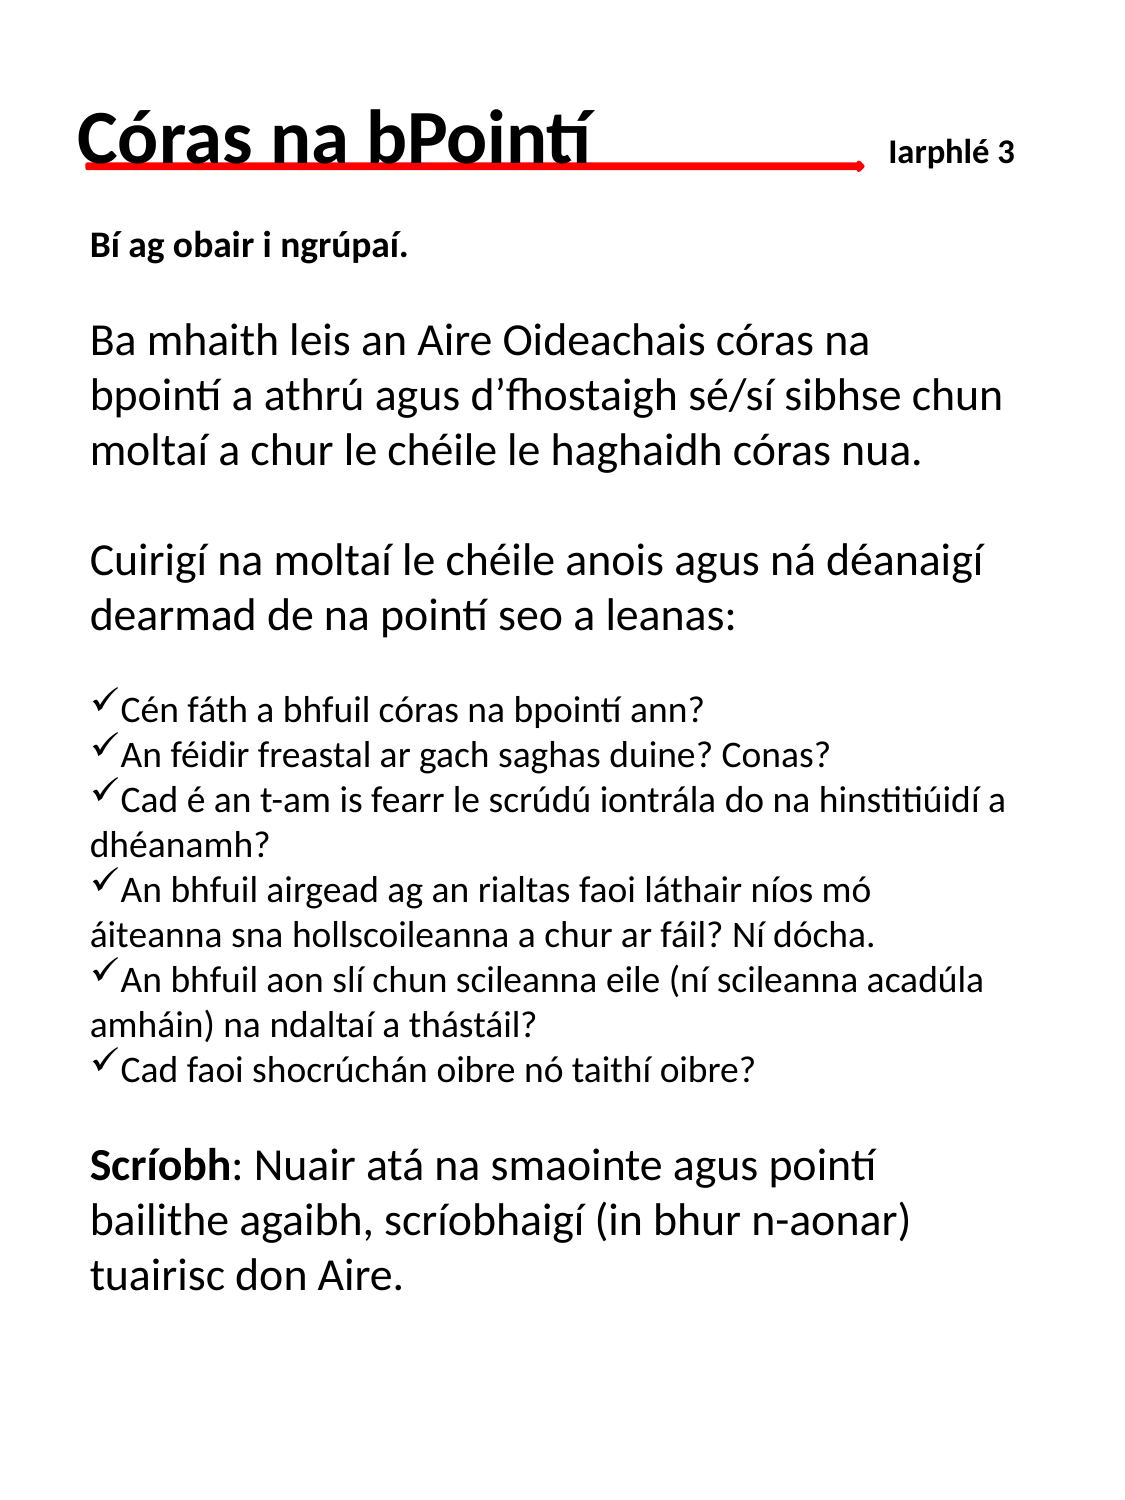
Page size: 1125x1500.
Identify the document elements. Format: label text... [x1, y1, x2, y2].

text_box Bí ag obair i ngrúpaí. Ba mhaith leis an Aire Oideachais córas na bpointí a athrú agus d’fhostaigh sé/sí sibhse chun moltaí a chur le chéile le haghaidh córas nua. Cuirigí na moltaí le chéile anois agus ná déanaigí dearmad de na pointí seo a leanas: Cén fáth a bhfuil córas na bpointí ann? An féidir freastal ar gach saghas duine? Conas? Cad é an t-am is fearr le scrúdú iontrála do na hinstitiúidí a dhéanamh? An bhfuil airgead ag an rialtas faoi láthair níos mó áiteanna sna hollscoileanna a chur ar fáil? Ní dócha. An bhfuil aon slí chun scileanna eile (ní scileanna acadúla amháin) na ndaltaí a thástáil? Cad faoi shocrúchán oibre nó taithí oibre? Scríobh: Nuair atá na smaointe agus pointí bailithe agaibh, scríobhaigí (in bhur n-aonar) tuairisc don Aire. [75, 212, 1025, 1398]
title Córas na bPointí Iarphlé 3 [62, 62, 1075, 203]
